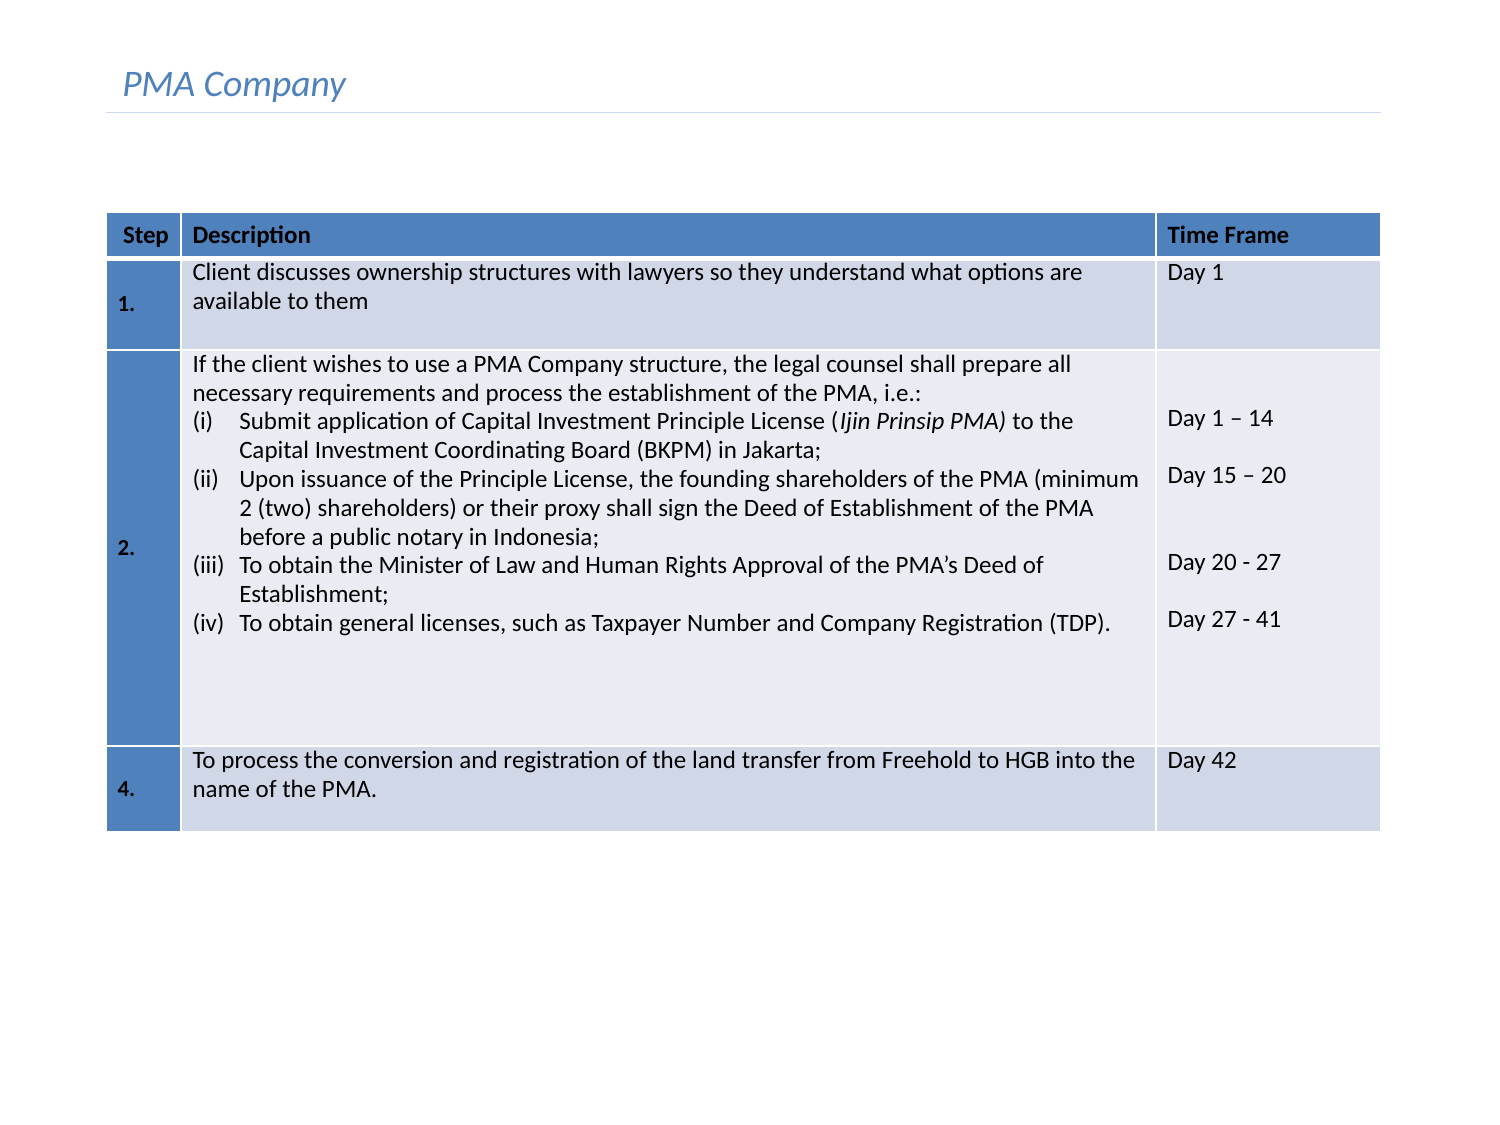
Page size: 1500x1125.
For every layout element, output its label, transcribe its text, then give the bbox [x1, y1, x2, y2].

table_header Description [182, 213, 1155, 256]
table_cell Client discusses ownership structures with lawyers so they understand what options are available to them [182, 261, 1155, 349]
table_header Time Frame [1157, 213, 1380, 256]
table_cell 2. [107, 351, 180, 745]
table_cell 4. [107, 747, 180, 831]
table_cell If the client wishes to use a PMA Company structure, the legal counsel shall prepare all necessary requirements and process the establishment of the PMA, i.e.: Submit application of Capital Investment Principle License (Ijin Prinsip PMA) to the Capital Investment Coordinating Board (BKPM) in Jakarta; Upon issuance of the Principle License, the founding shareholders of the PMA (minimum 2 (two) shareholders) or their proxy shall sign the Deed of Establishment of the PMA before a public notary in Indonesia; To obtain the Minister of Law and Human Rights Approval of the PMA’s Deed of Establishment; To obtain general licenses, such as Taxpayer Number and Company Registration (TDP). [182, 351, 1155, 745]
table_header Step [107, 213, 180, 256]
text_box PMA Company [107, 51, 362, 112]
table_cell 1. [107, 261, 180, 349]
table_cell Day 1 – 14 Day 15 – 20 Day 20 - 27 Day 27 - 41 [1157, 351, 1380, 745]
table_cell To process the conversion and registration of the land transfer from Freehold to HGB into the name of the PMA. [182, 747, 1155, 831]
table_cell Day 42 [1157, 747, 1380, 831]
table_cell Day 1 [1157, 261, 1380, 349]
